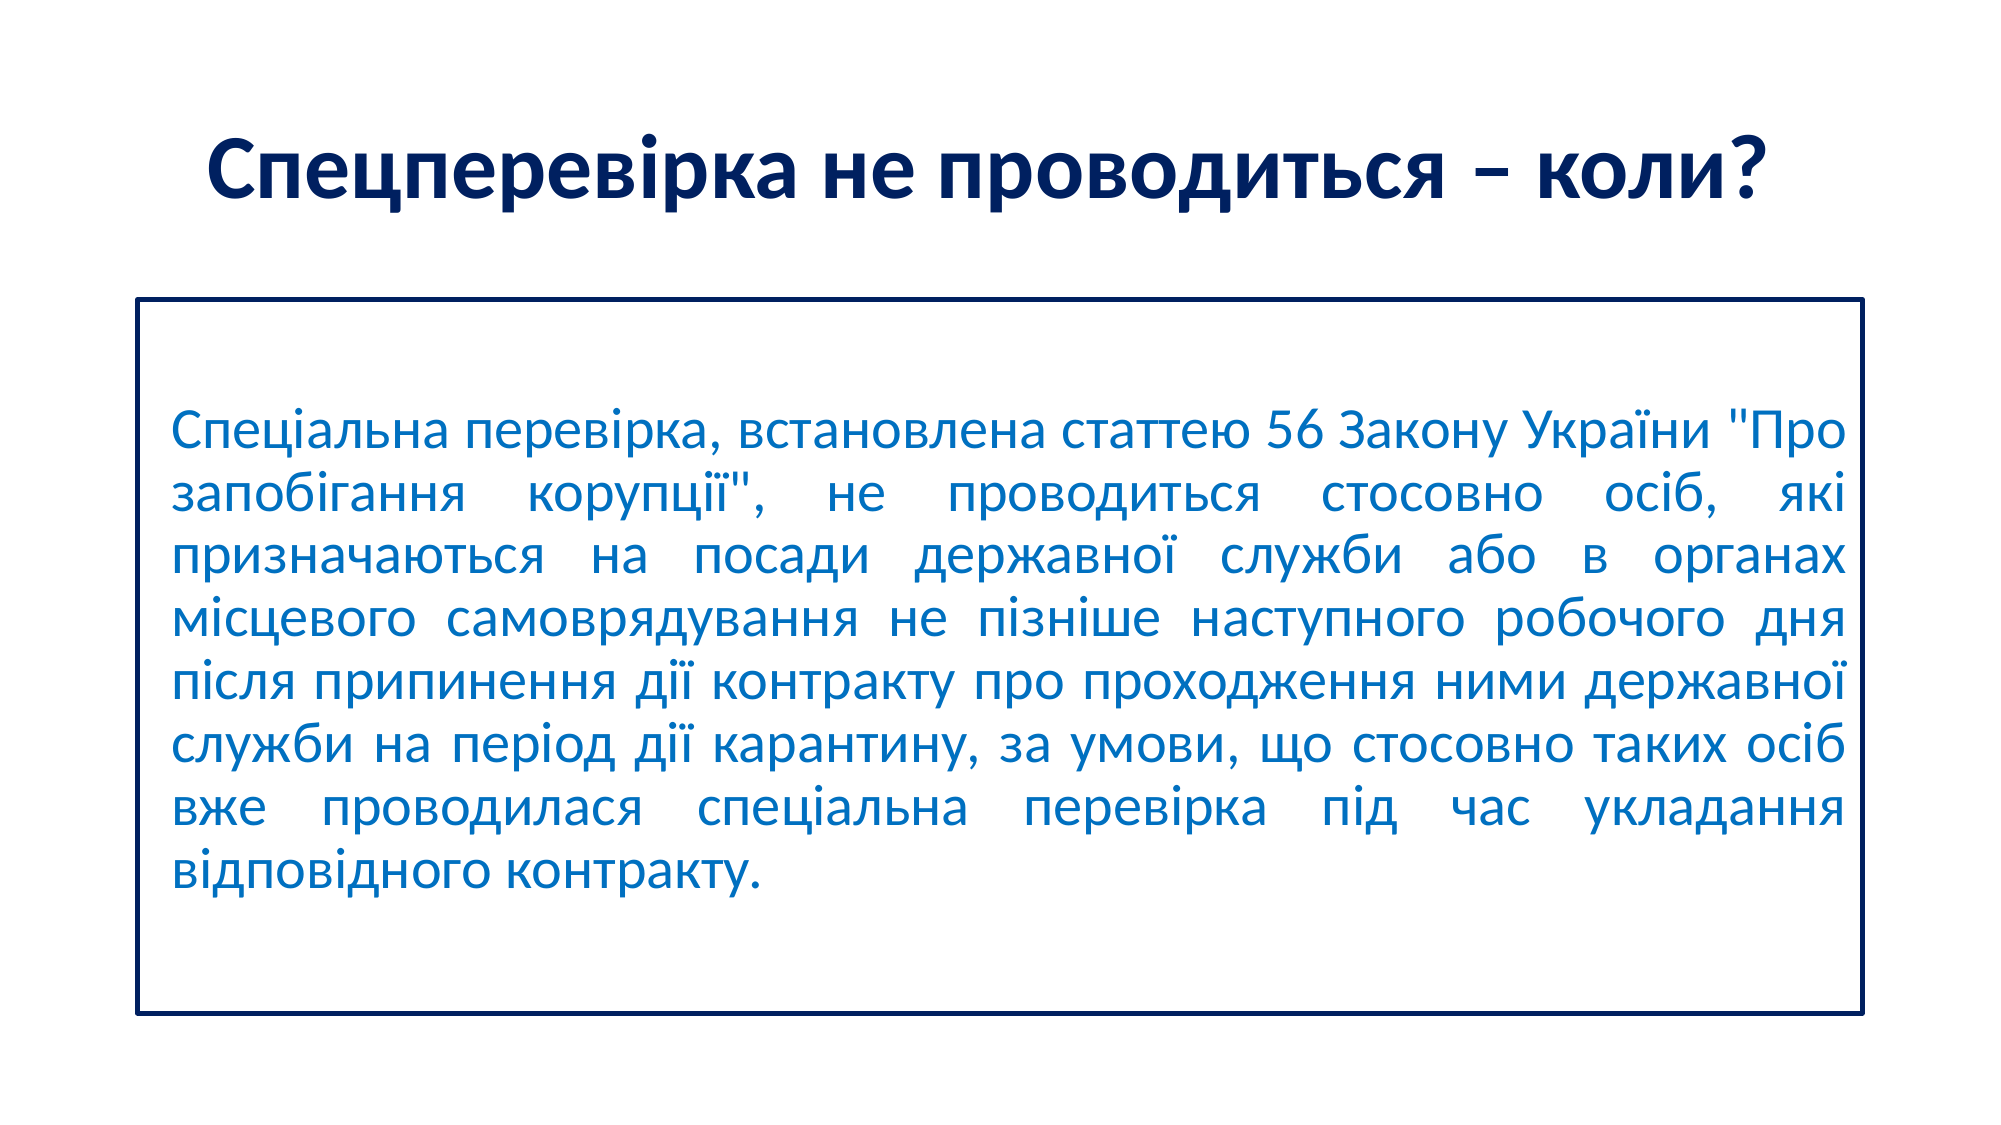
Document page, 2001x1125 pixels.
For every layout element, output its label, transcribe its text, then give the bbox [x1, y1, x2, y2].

list Спеціальна перевірка, встановлена статтею 56 Закону України "Про запобігання корупції", не проводиться стосовно осіб, які призначаються на посади державної служби або в органах місцевого самоврядування не пізніше наступного робочого дня після припинення дії контракту про проходження ними державної служби на період дії карантину, за умови, що стосовно таких осіб вже проводилася спеціальна перевірка під час укладання відповідного контракту. [137, 299, 1863, 1014]
title Спецперевірка не проводиться – коли? [137, 59, 1863, 278]
